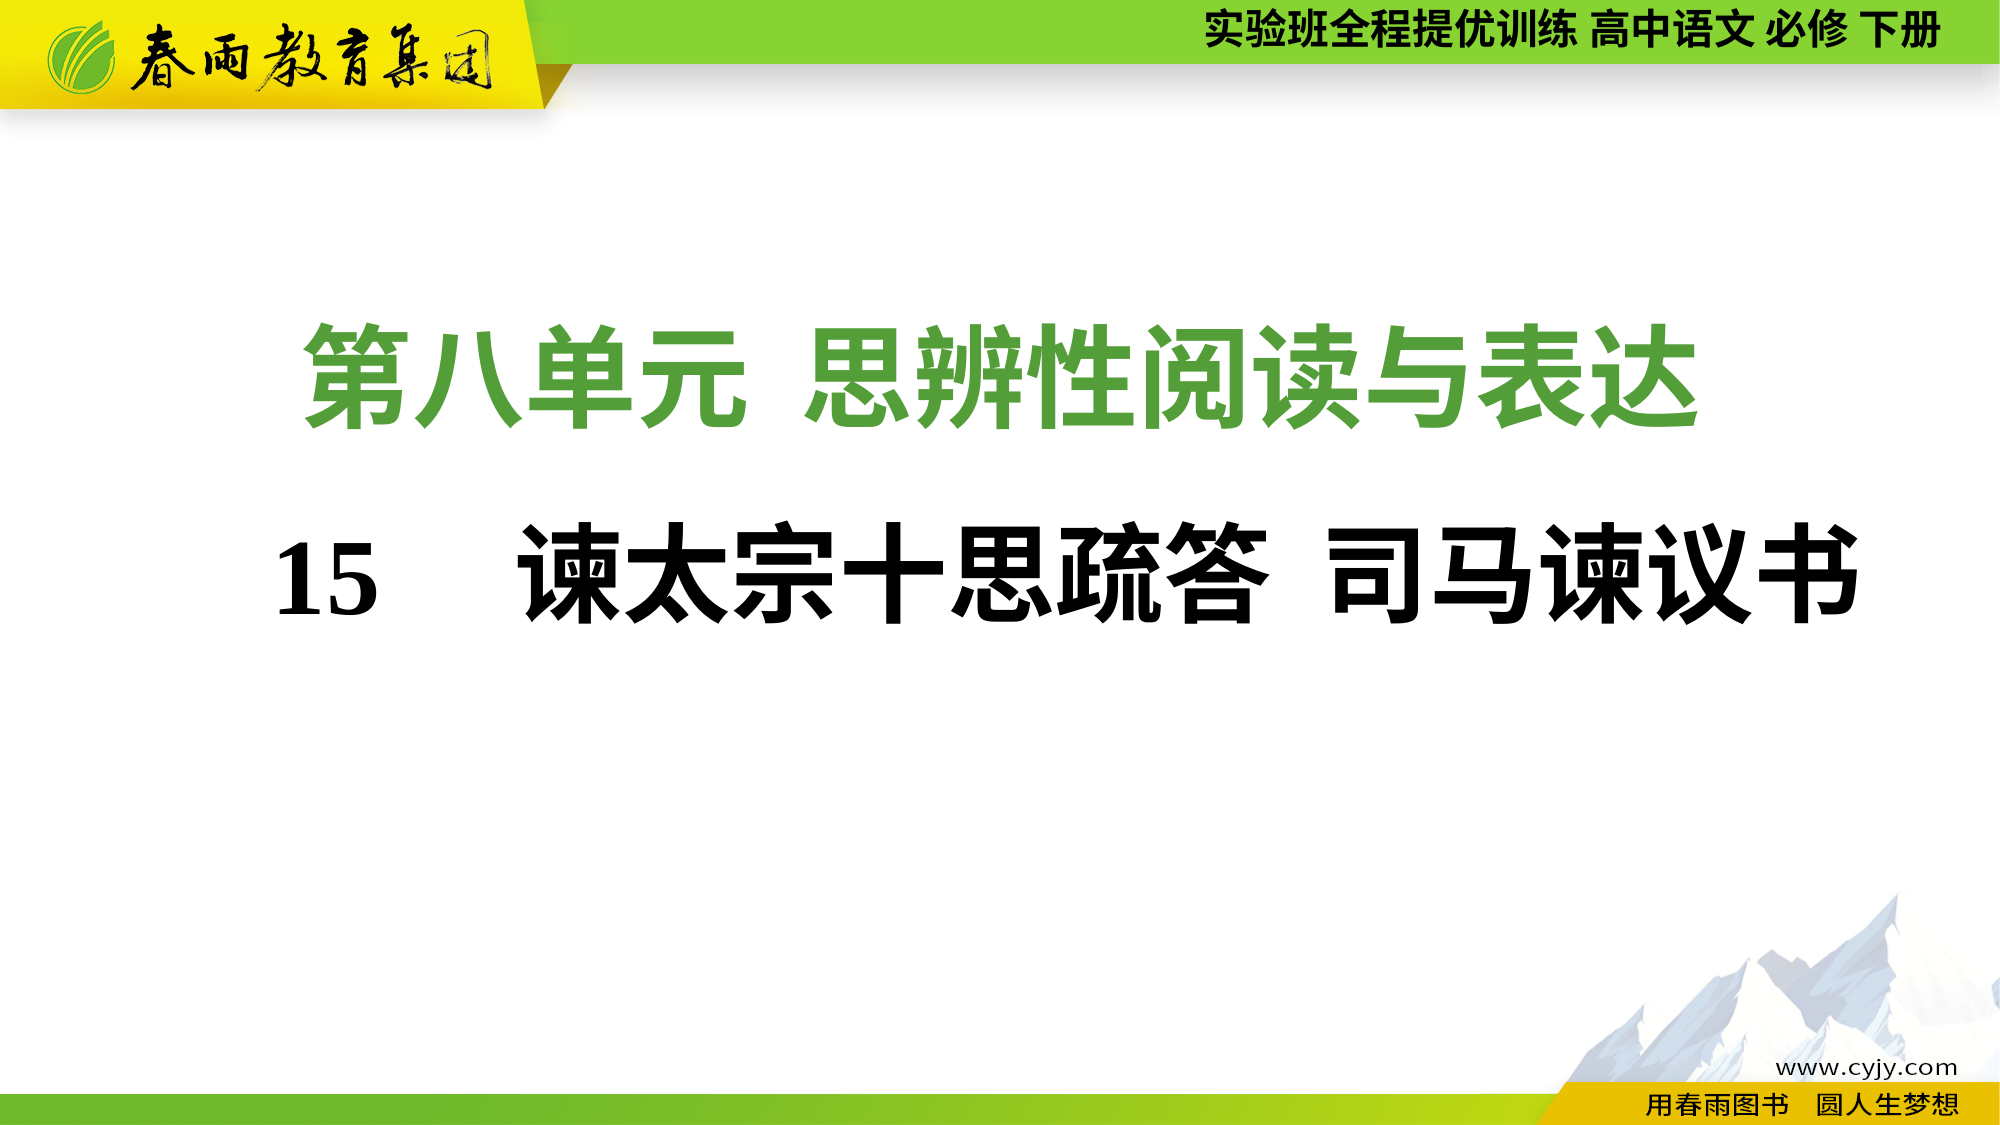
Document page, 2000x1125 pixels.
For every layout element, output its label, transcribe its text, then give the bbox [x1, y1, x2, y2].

picture [0, 0, 2000, 1125]
text_box 第八单元 思辨性阅读与表达 15 谏太宗十思疏答 司马谏议书 [54, 231, 1946, 644]
